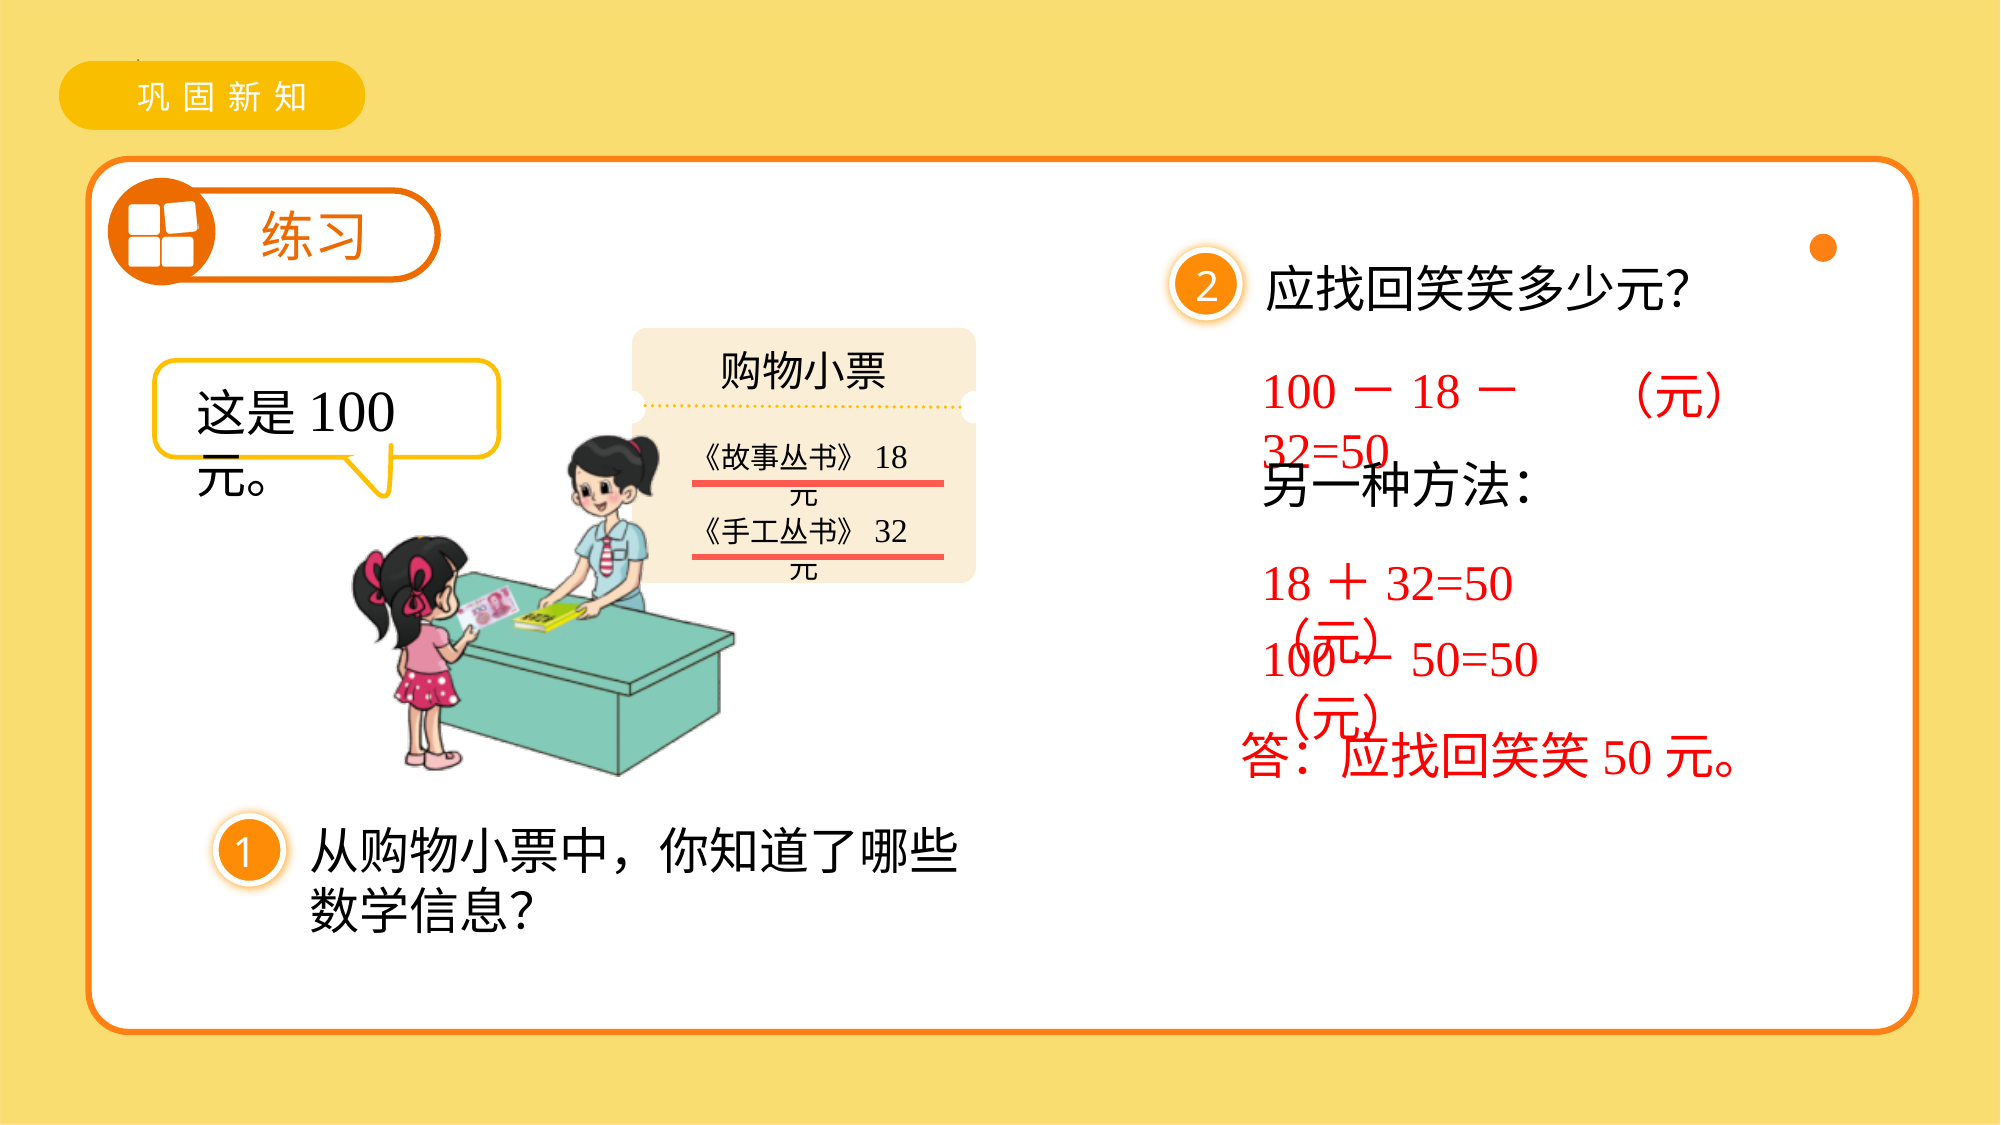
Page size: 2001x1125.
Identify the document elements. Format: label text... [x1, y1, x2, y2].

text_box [154, 360, 499, 490]
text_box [215, 816, 284, 884]
text_box 100－50=50（元） [1246, 618, 1659, 754]
text_box 另一种方法： [1246, 445, 1551, 581]
text_box 巩固新知 [111, 68, 333, 124]
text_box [1172, 249, 1240, 319]
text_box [1246, 351, 1789, 433]
text_box 从购物小票中，你知道了哪些 数学信息？ [294, 812, 994, 947]
text_box 18＋32=50（元） [1246, 542, 1671, 678]
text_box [631, 327, 977, 583]
text_box 答：应找回笑笑50元。 [1225, 717, 1821, 792]
text_box 应找回笑笑多少元？ [1250, 249, 1846, 325]
picture [0, 0, 2000, 1125]
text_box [107, 177, 438, 286]
